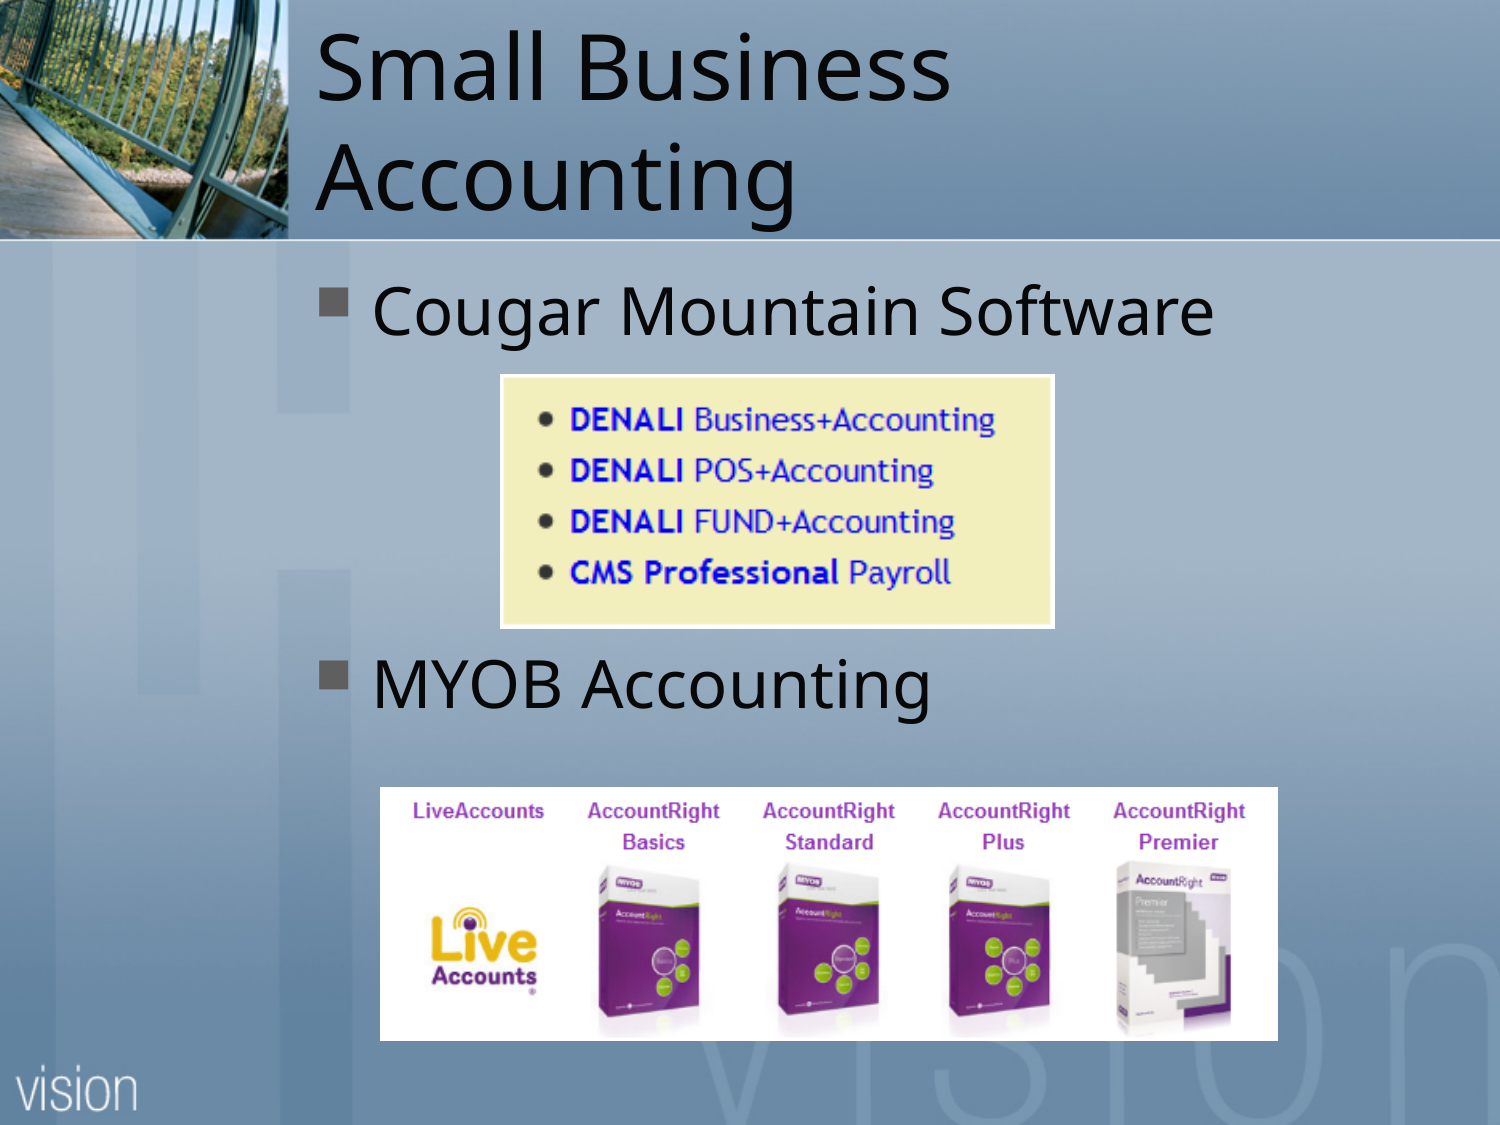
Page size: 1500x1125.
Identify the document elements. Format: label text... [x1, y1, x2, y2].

list Cougar Mountain Software MYOB Accounting [299, 261, 1462, 1095]
picture [0, 0, 1500, 1125]
title Small Business Accounting [299, 30, 1462, 207]
